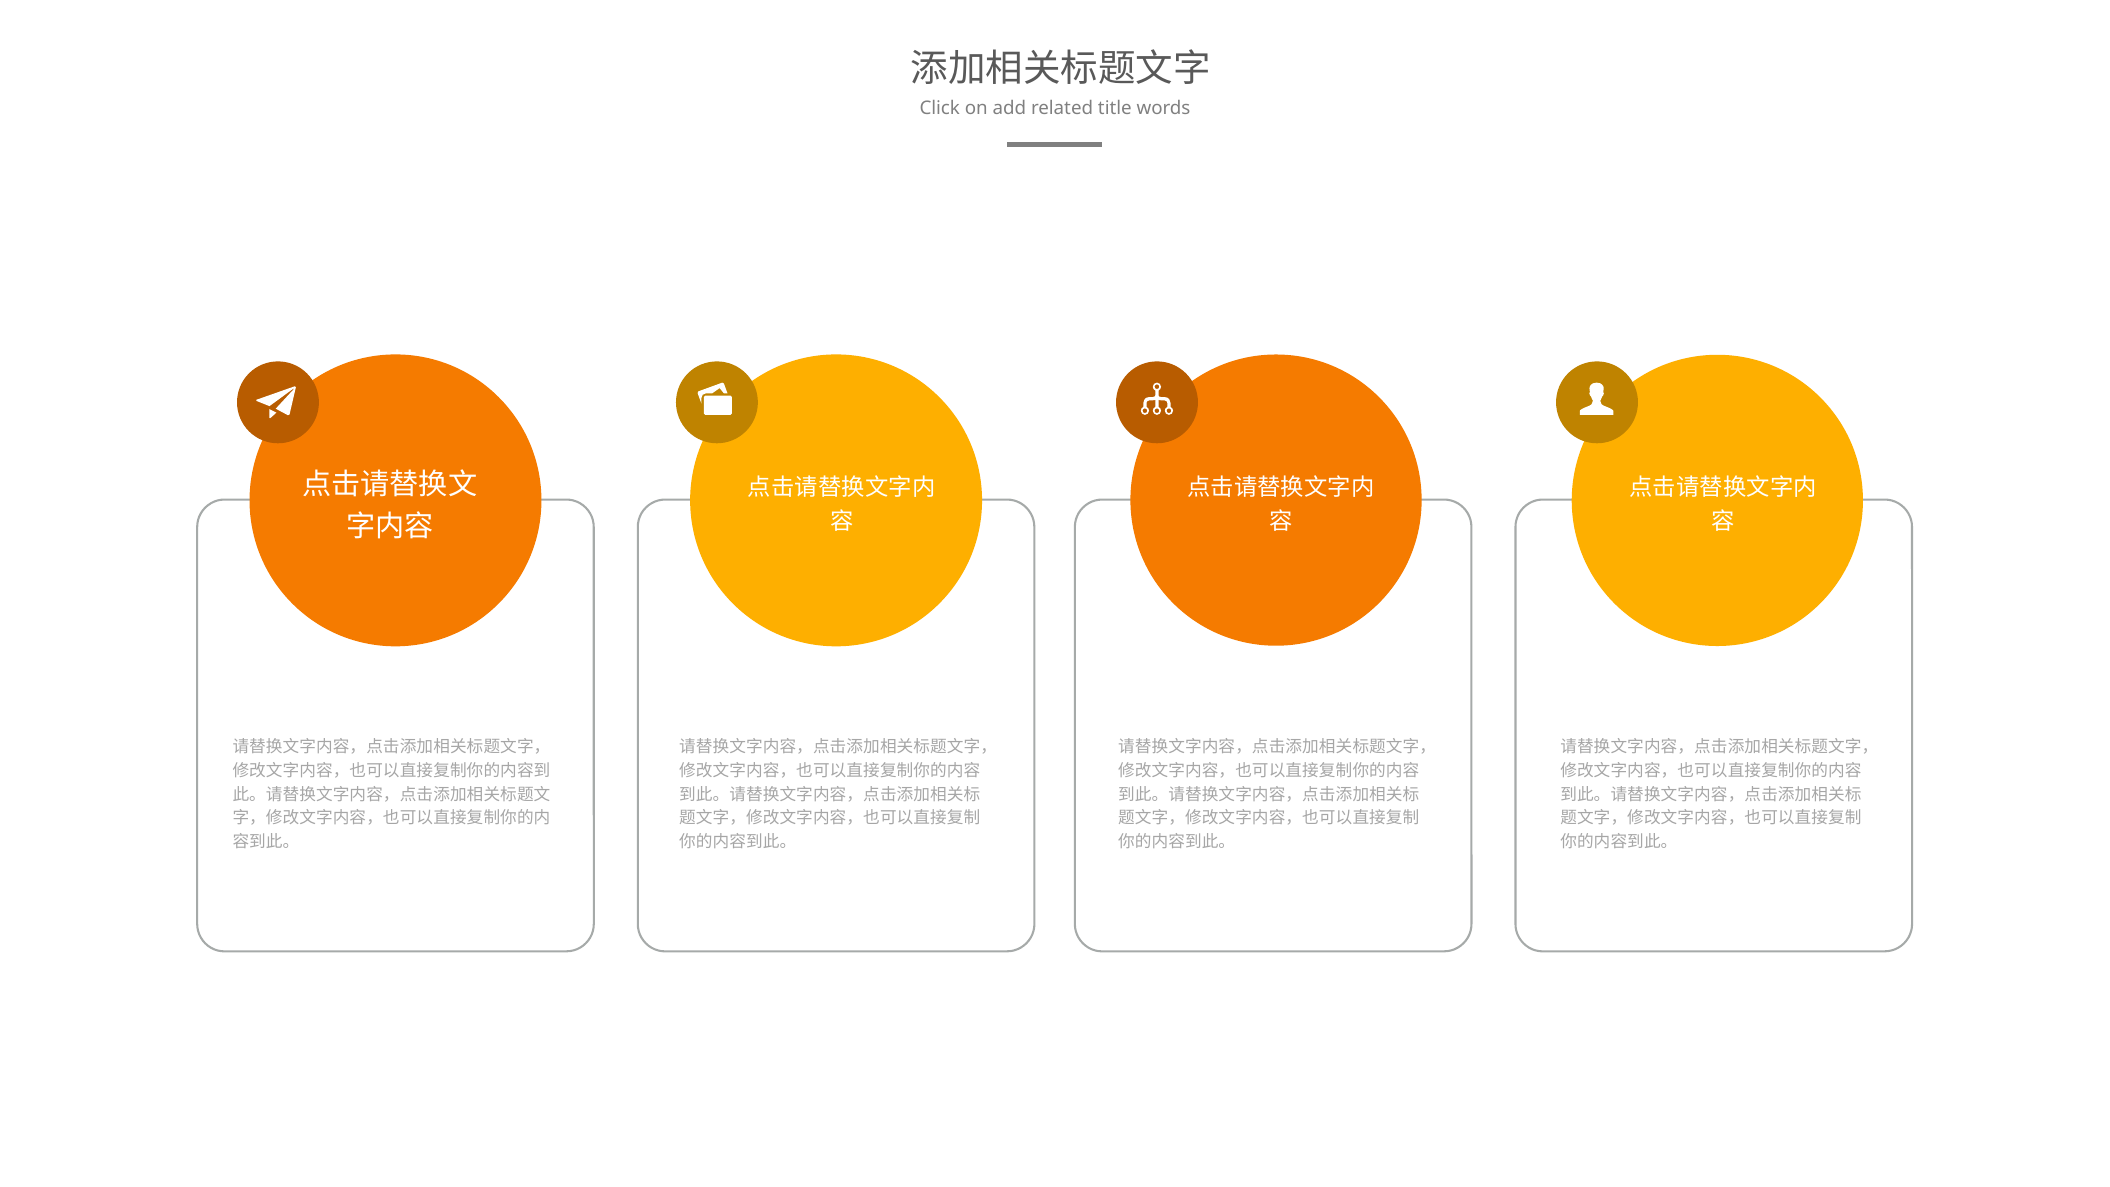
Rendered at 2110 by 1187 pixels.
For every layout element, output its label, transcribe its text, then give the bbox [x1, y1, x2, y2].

text_box [197, 499, 594, 952]
text_box [1074, 499, 1472, 952]
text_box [236, 361, 319, 444]
text_box 点击请替换文字内容 [1617, 466, 1829, 534]
text_box [637, 499, 1035, 952]
text_box [249, 354, 542, 647]
text_box 请替换文字内容，点击添加相关标题文字，修改文字内容，也可以直接复制你的内容到此。请替换文字内容，点击添加相关标题文字，修改文字内容，也可以直接复制你的内容到此。 [679, 693, 994, 890]
text_box [1116, 361, 1198, 444]
text_box 请替换文字内容，点击添加相关标题文字，修改文字内容，也可以直接复制你的内容到此。请替换文字内容，点击添加相关标题文字，修改文字内容，也可以直接复制你的内容到此。 [1560, 693, 1875, 890]
text_box 请替换文字内容，点击添加相关标题文字，修改文字内容，也可以直接复制你的内容到此。请替换文字内容，点击添加相关标题文字，修改文字内容，也可以直接复制你的内容到此。 [1118, 693, 1433, 890]
text_box 添加相关标题文字 [877, 37, 1245, 95]
text_box [1140, 382, 1174, 415]
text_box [1556, 361, 1638, 444]
text_box 点击请替换文字内容 [736, 466, 948, 534]
text_box [1571, 354, 1863, 647]
text_box Click on add related title words [877, 89, 1232, 124]
text_box 请替换文字内容，点击添加相关标题文字，修改文字内容，也可以直接复制你的内容到此。请替换文字内容，点击添加相关标题文字，修改文字内容，也可以直接复制你的内容到此。 [217, 693, 573, 890]
text_box 点击请替换文字内容 [276, 466, 504, 534]
text_box 点击请替换文字内容 [1175, 466, 1387, 534]
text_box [675, 361, 758, 444]
text_box [690, 354, 983, 647]
text_box [1130, 354, 1422, 646]
text_box [1515, 499, 1913, 952]
